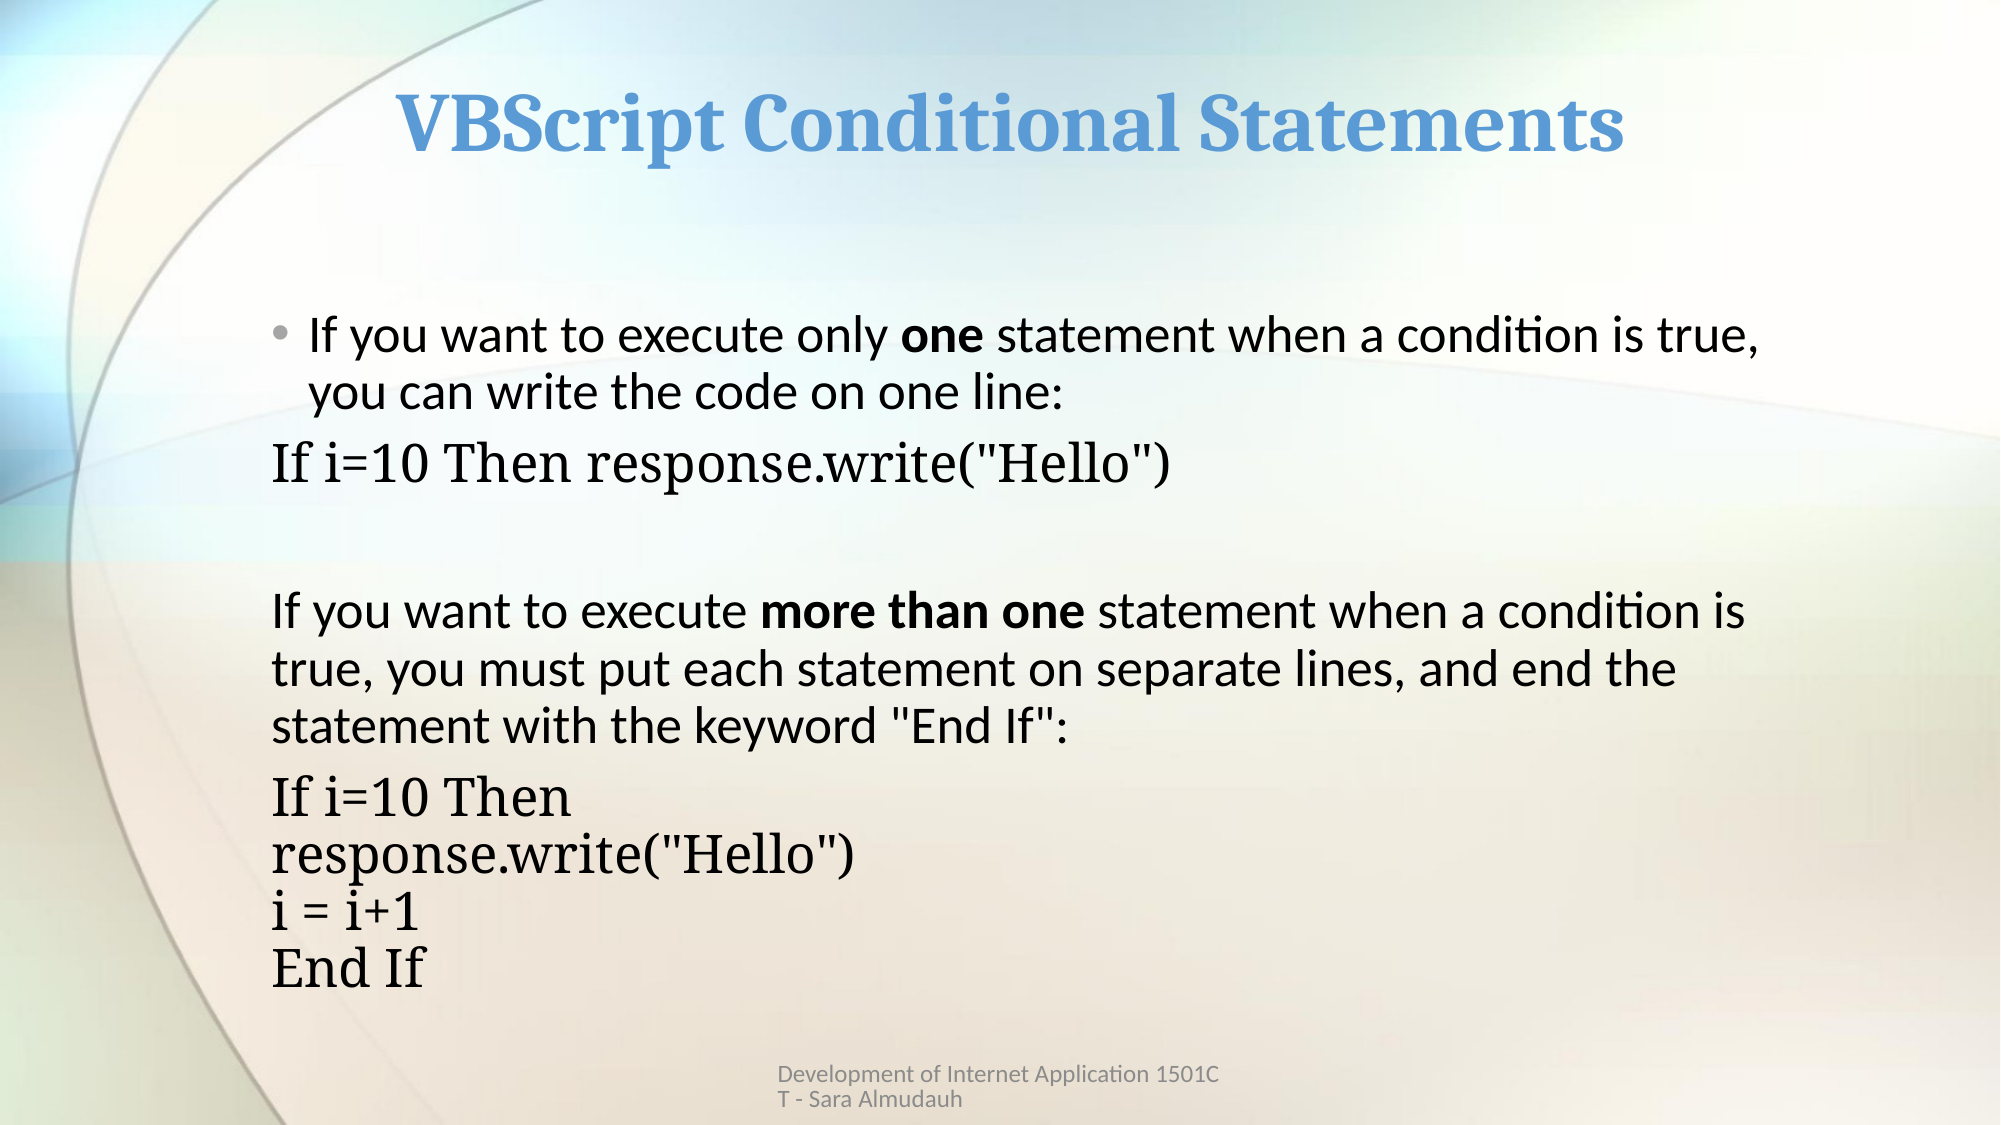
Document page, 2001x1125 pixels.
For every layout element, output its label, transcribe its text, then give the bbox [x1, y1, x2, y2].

list If you want to execute only one statement when a condition is true, you can write the code on one line: If i=10 Then response.write("Hello") If you want to execute more than one statement when a condition is true, you must put each statement on separate lines, and end the statement with the keyword "End If": If i=10 Then response.write("Hello") i = i+1 End If [256, 299, 1863, 1014]
title VBScript Conditional Statements [381, 59, 1863, 278]
footer Development of Internet Application 1501CT - Sara Almudauh [762, 1042, 1238, 1103]
picture [0, 0, 2001, 1125]
